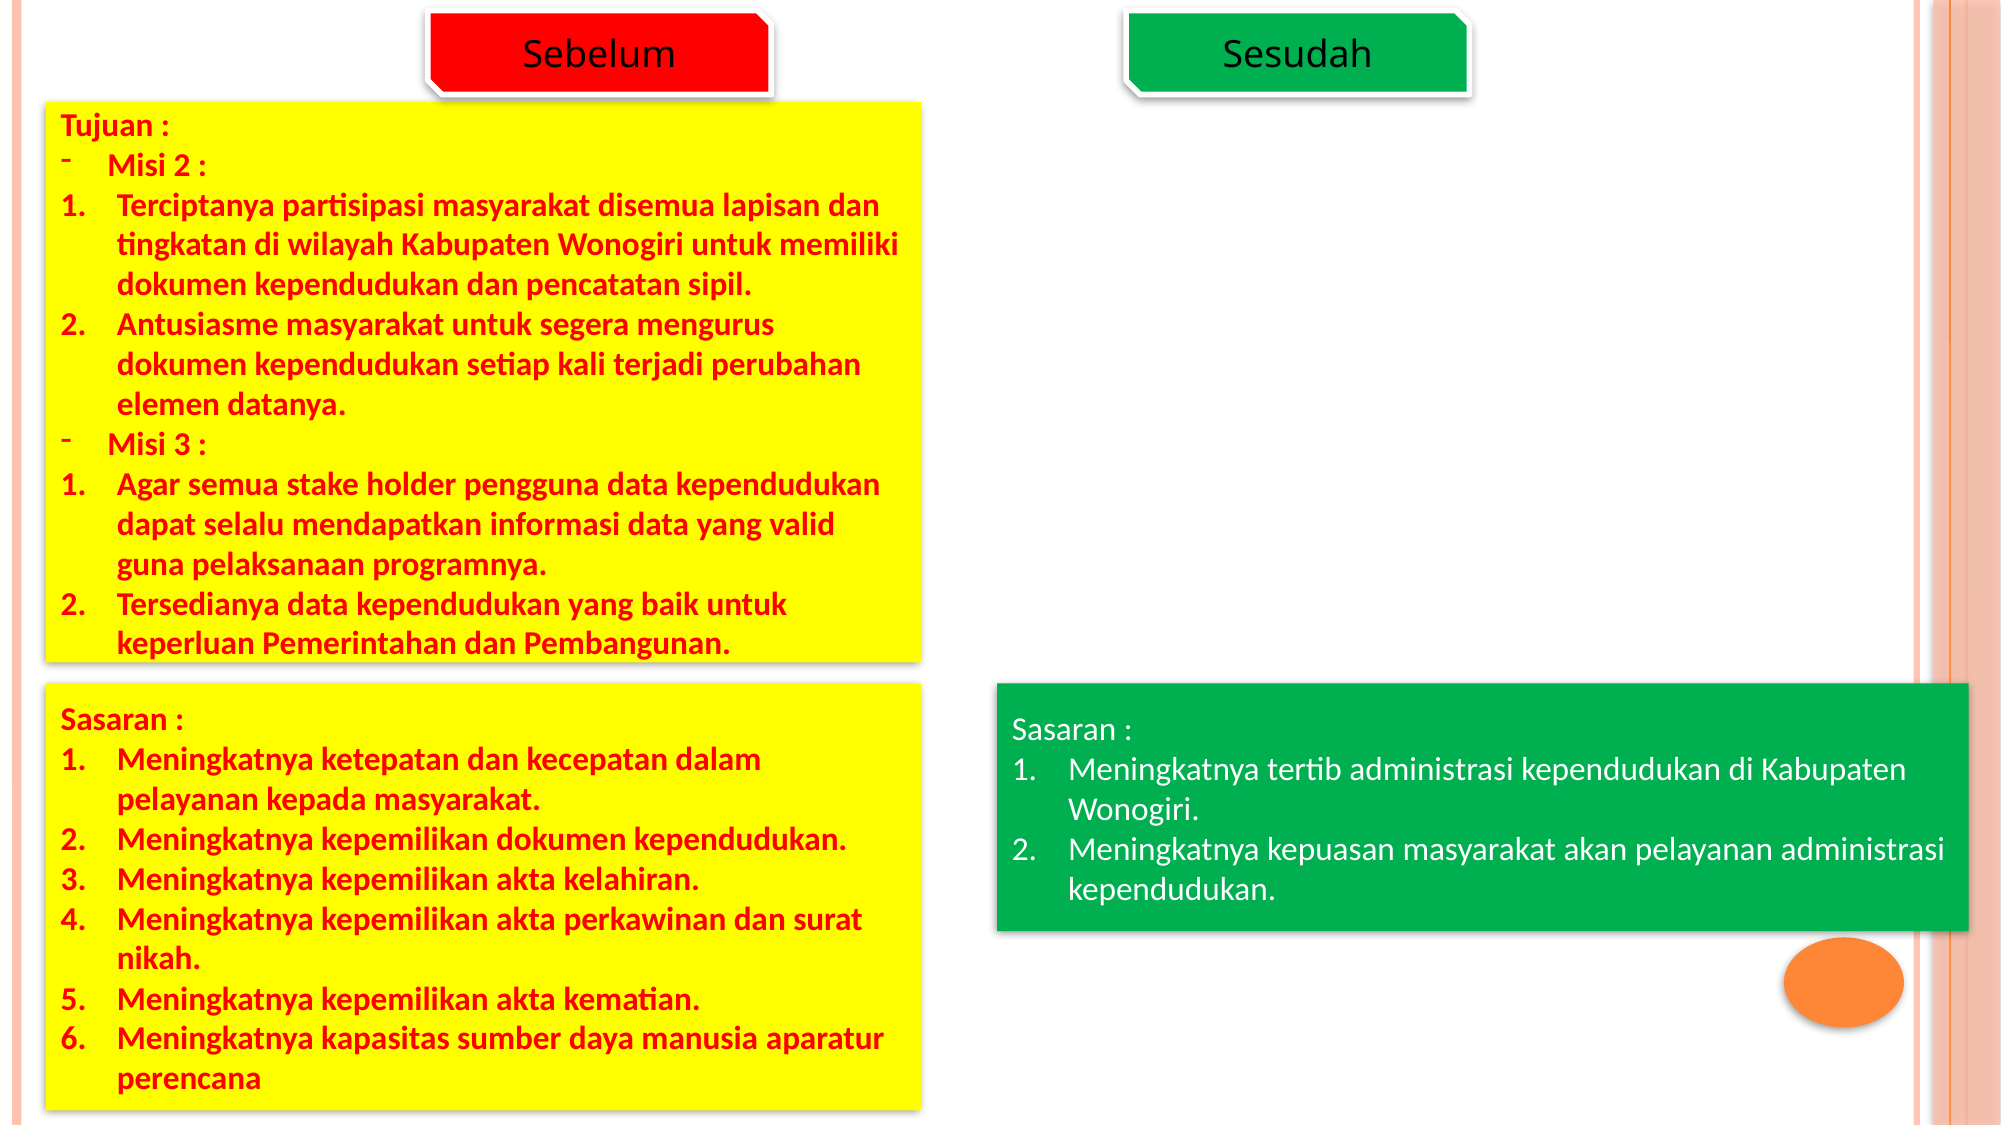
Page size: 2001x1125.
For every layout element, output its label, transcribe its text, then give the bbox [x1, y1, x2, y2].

text_box Sasaran : Meningkatnya ketepatan dan kecepatan dalam pelayanan kepada masyarakat. Meningkatnya kepemilikan dokumen kependudukan. Meningkatnya kepemilikan akta kelahiran. Meningkatnya kepemilikan akta perkawinan dan surat nikah. Meningkatnya kepemilikan akta kematian. Meningkatnya kapasitas sumber daya manusia aparatur perencana [45, 683, 921, 1111]
text_box Sesudah [1123, 7, 1473, 98]
text_box Tujuan : Misi 2 : Terciptanya partisipasi masyarakat disemua lapisan dan tingkatan di wilayah Kabupaten Wonogiri untuk memiliki dokumen kependudukan dan pencatatan sipil. Antusiasme masyarakat untuk segera mengurus dokumen kependudukan setiap kali terjadi perubahan elemen datanya. Misi 3 : Agar semua stake holder pengguna data kependudukan dapat selalu mendapatkan informasi data yang valid guna pelaksanaan programnya. Tersedianya data kependudukan yang baik untuk keperluan Pemerintahan dan Pembangunan. [45, 102, 921, 663]
text_box Sasaran : Meningkatnya tertib administrasi kependudukan di Kabupaten Wonogiri. Meningkatnya kepuasan masyarakat akan pelayanan administrasi kependudukan. [997, 683, 1969, 932]
text_box Sebelum [424, 7, 775, 98]
